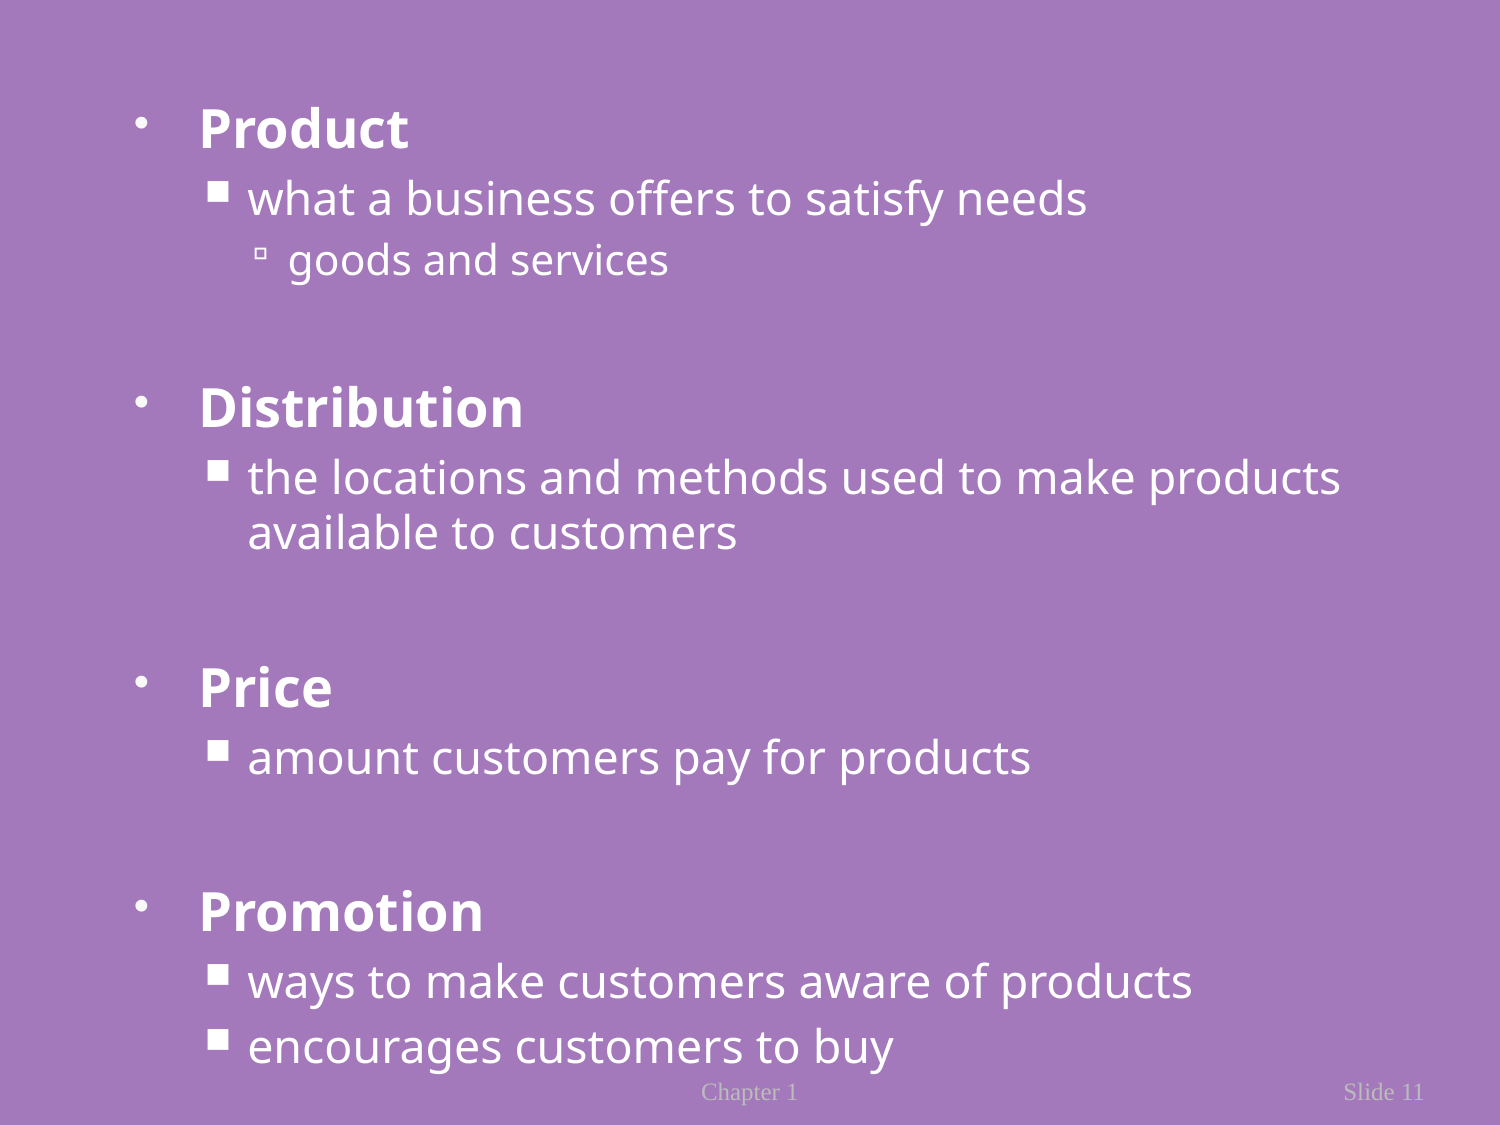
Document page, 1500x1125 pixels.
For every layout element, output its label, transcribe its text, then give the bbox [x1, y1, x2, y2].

list Product what a business offers to satisfy needs goods and services Distribution the locations and methods used to make products available to customers Price amount customers pay for products Promotion ways to make customers aware of products encourages customers to buy [99, 87, 1425, 1088]
footer Chapter 1 [512, 1052, 988, 1113]
slide_number Slide 11 [1299, 1052, 1425, 1113]
